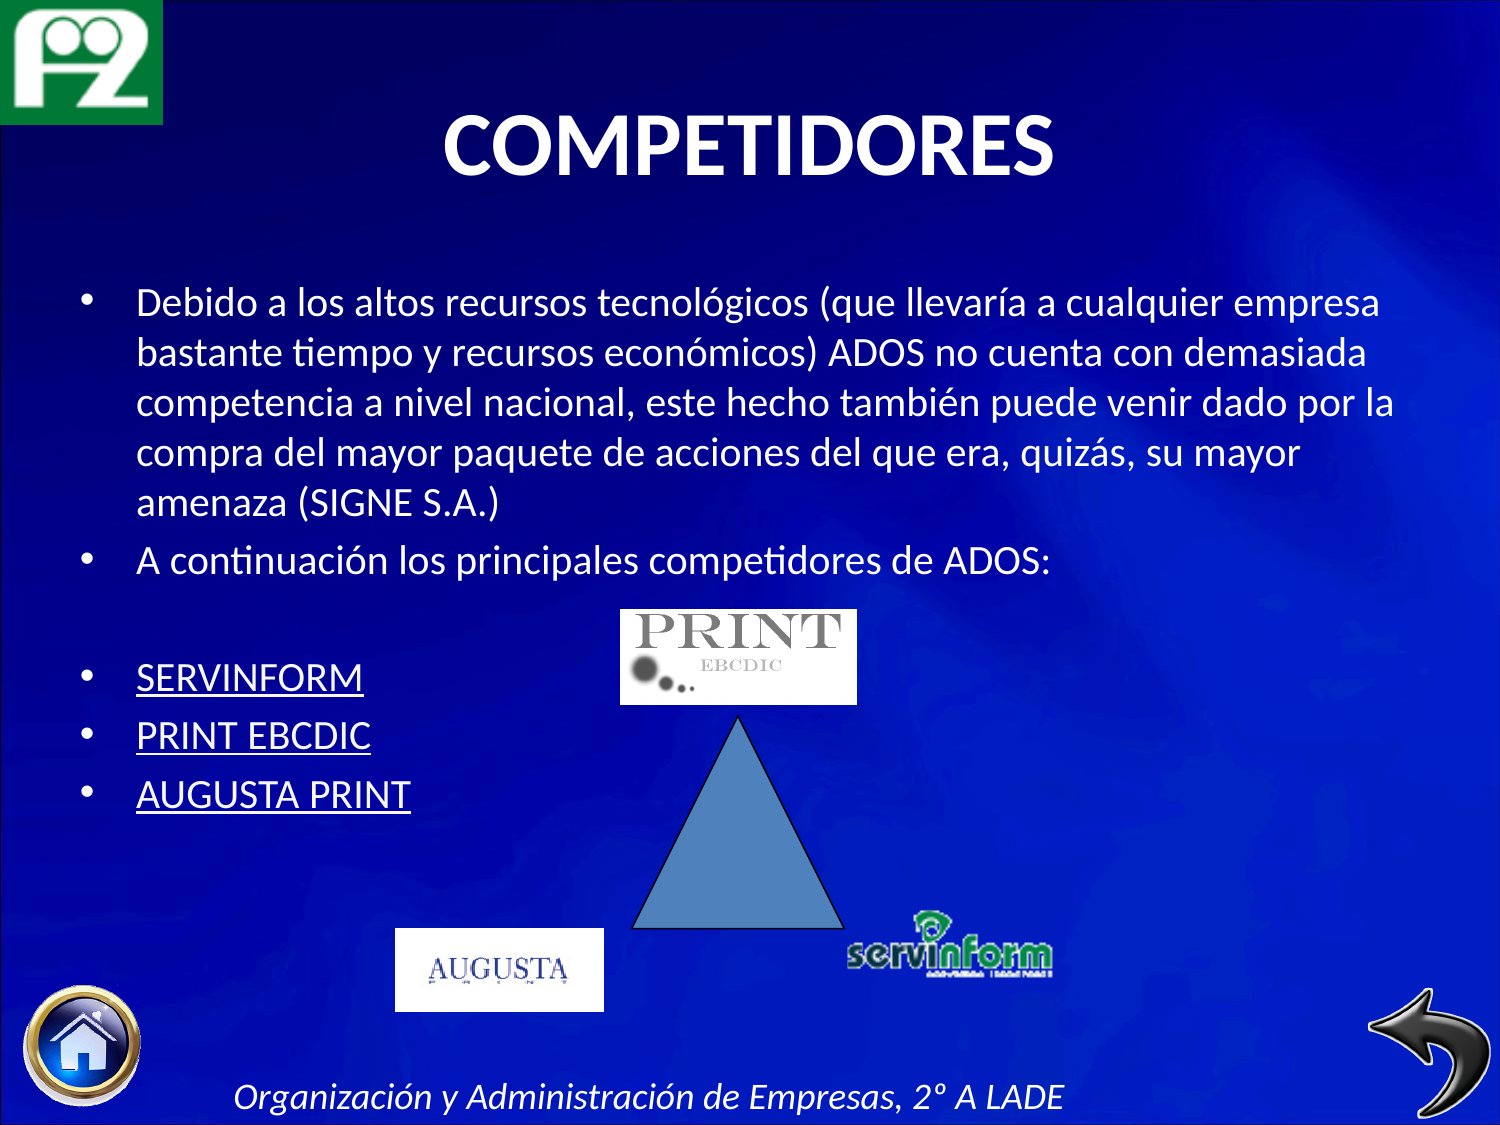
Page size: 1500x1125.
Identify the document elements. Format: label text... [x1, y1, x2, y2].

list Debido a los altos recursos tecnológicos (que llevaría a cualquier empresa bastante tiempo y recursos económicos) ADOS no cuenta con demasiada competencia a nivel nacional, este hecho también puede venir dado por la compra del mayor paquete de acciones del que era, quizás, su mayor amenaza (SIGNE S.A.) A continuación los principales competidores de ADOS: SERVINFORM PRINT EBCDIC AUGUSTA PRINT [64, 266, 1416, 1010]
text_box [631, 716, 839, 929]
picture [0, 0, 1500, 1125]
title COMPETIDORES [74, 44, 1426, 233]
text_box Organización y Administración de Empresas, 2º A LADE [218, 1064, 1199, 1125]
